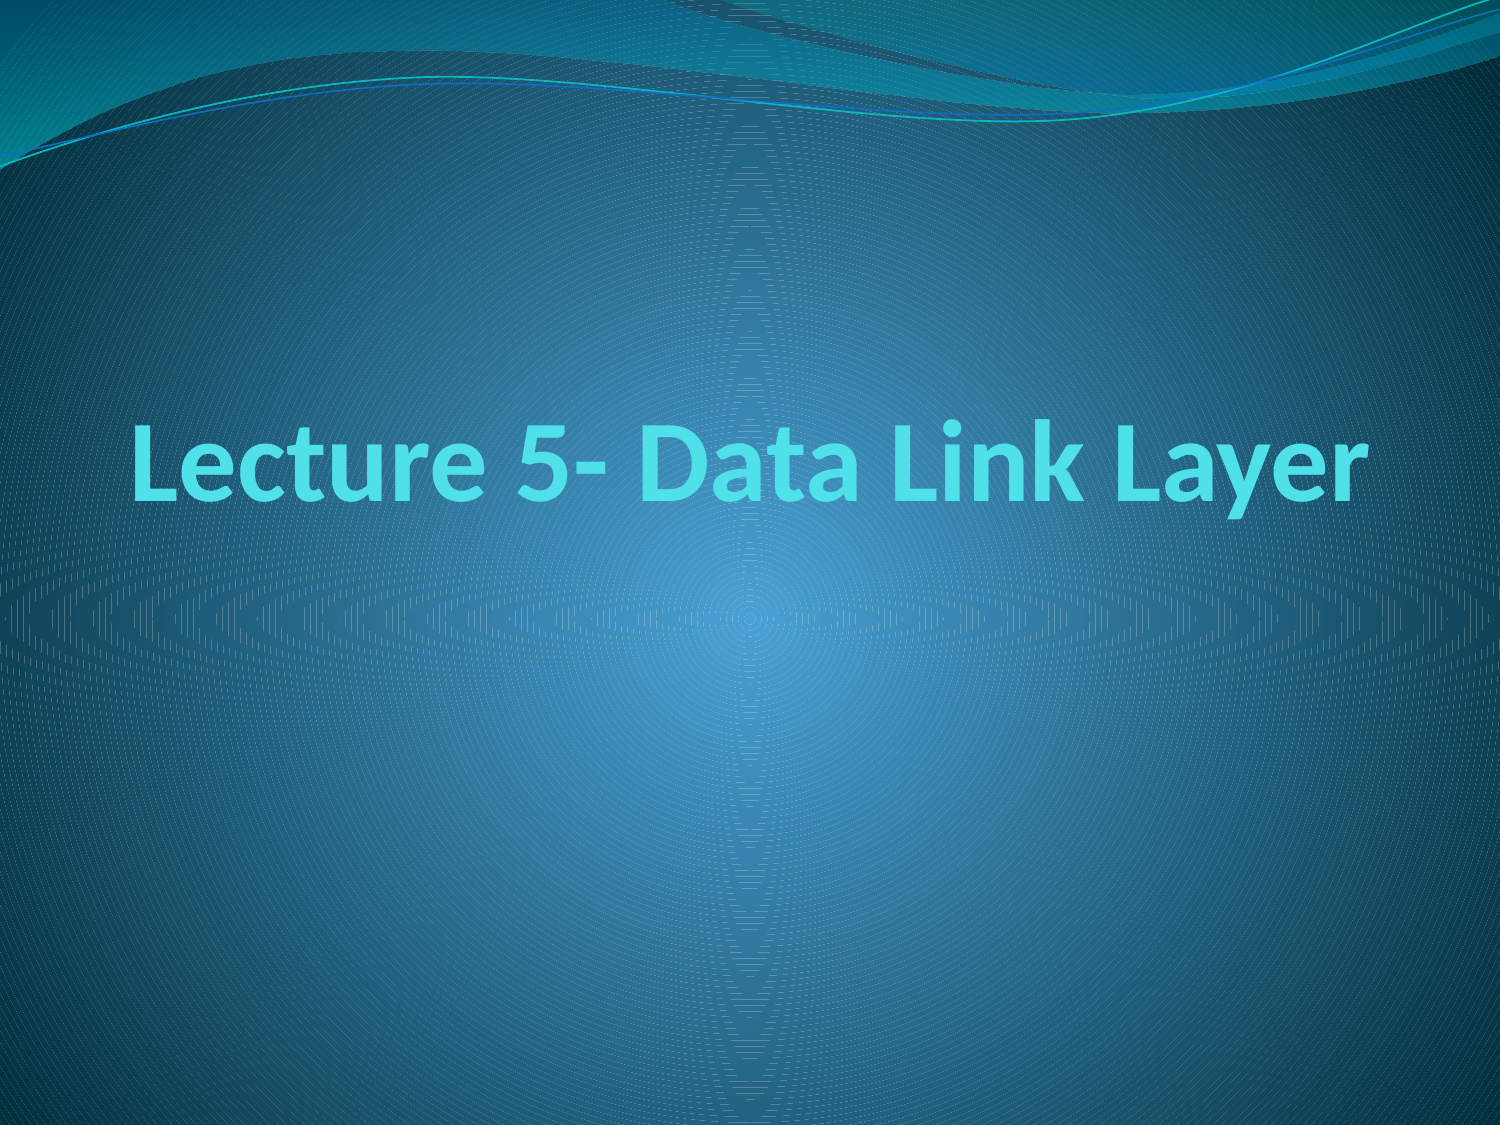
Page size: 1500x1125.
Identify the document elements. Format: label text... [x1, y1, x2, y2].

title Lecture 5- Data Link Layer [87, 224, 1376, 525]
